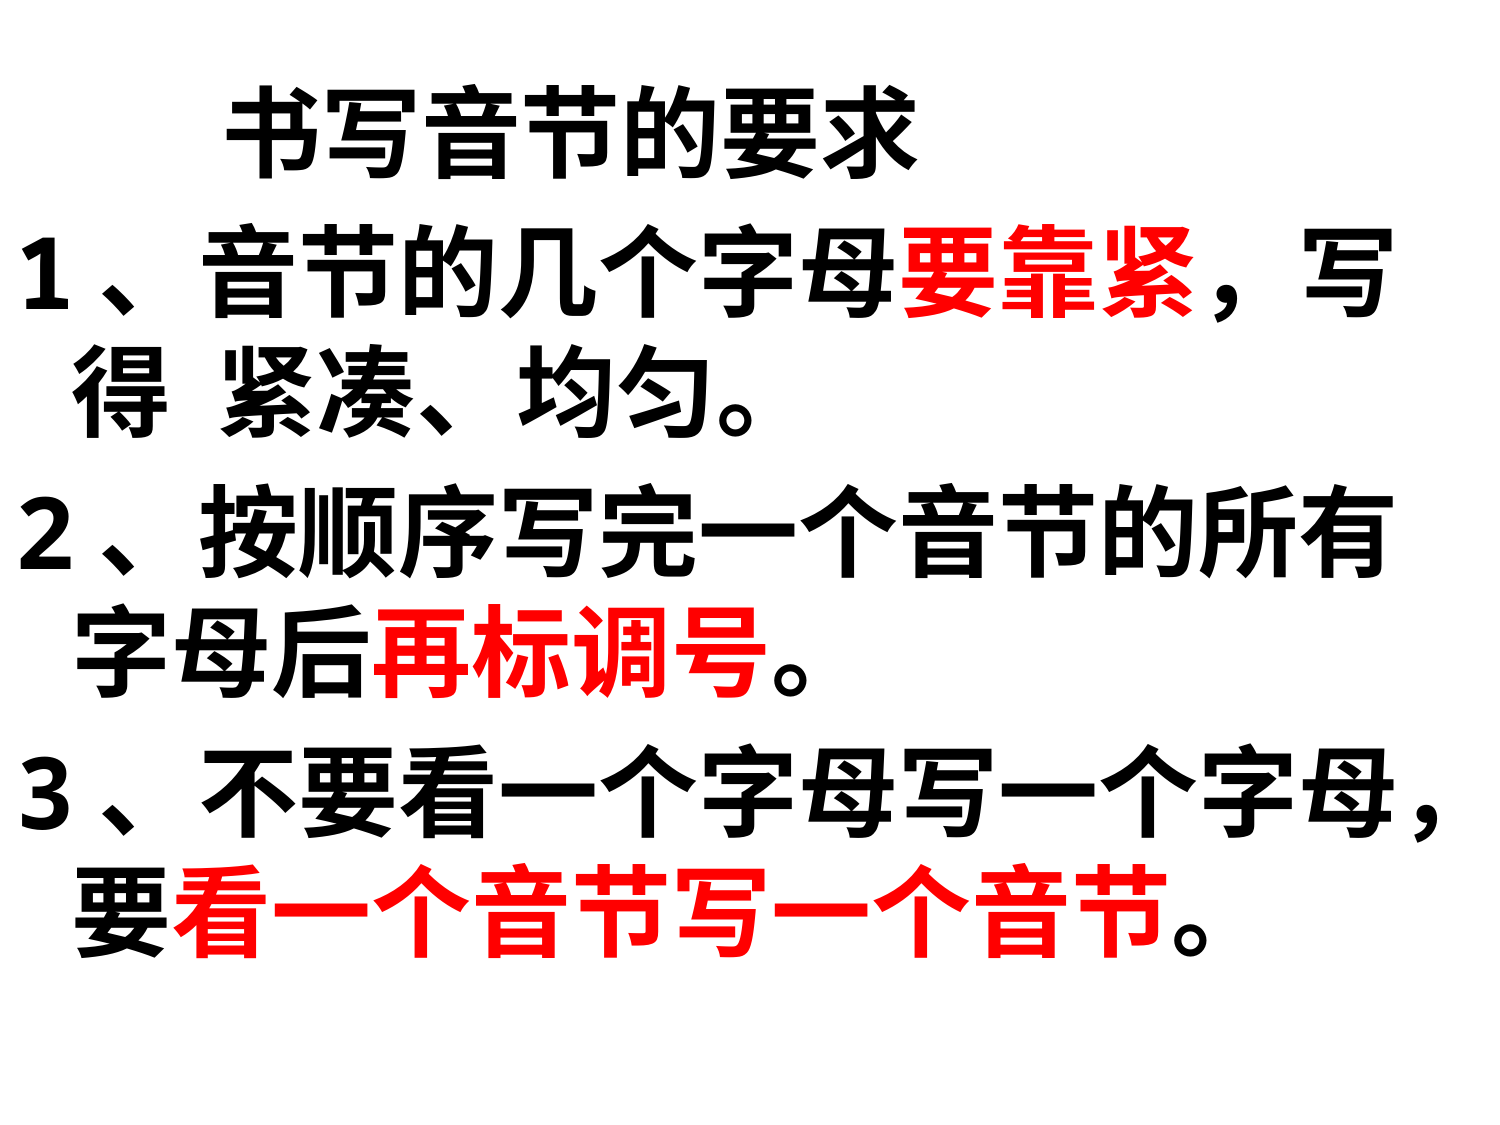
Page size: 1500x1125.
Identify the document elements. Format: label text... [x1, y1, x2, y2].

list 书写音节的要求 1、音节的几个字母要靠紧，写得 紧凑、均匀。 2、按顺序写完一个音节的所有字母后再标调号。 3、不要看一个字母写一个字母，要看一个音节写一个音节。 [0, 62, 1500, 1006]
